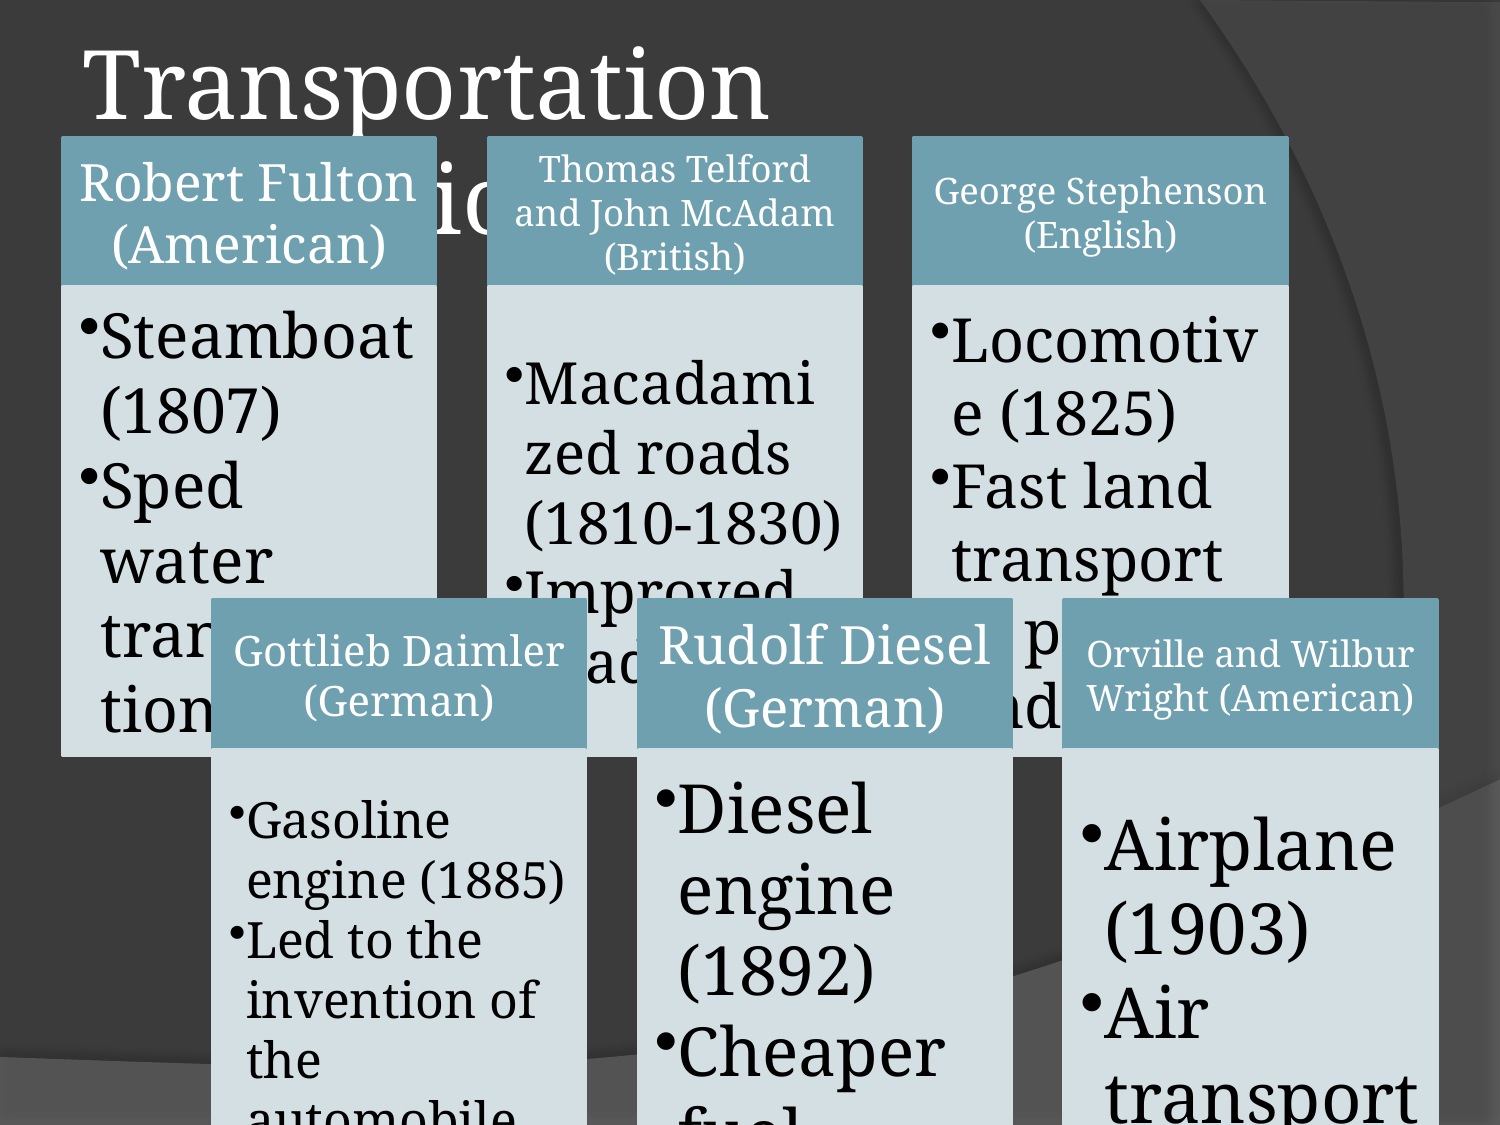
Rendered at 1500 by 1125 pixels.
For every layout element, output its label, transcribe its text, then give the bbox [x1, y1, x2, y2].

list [62, 74, 1288, 818]
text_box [212, 599, 1438, 1125]
title Transportation Revolution [75, 45, 1300, 69]
